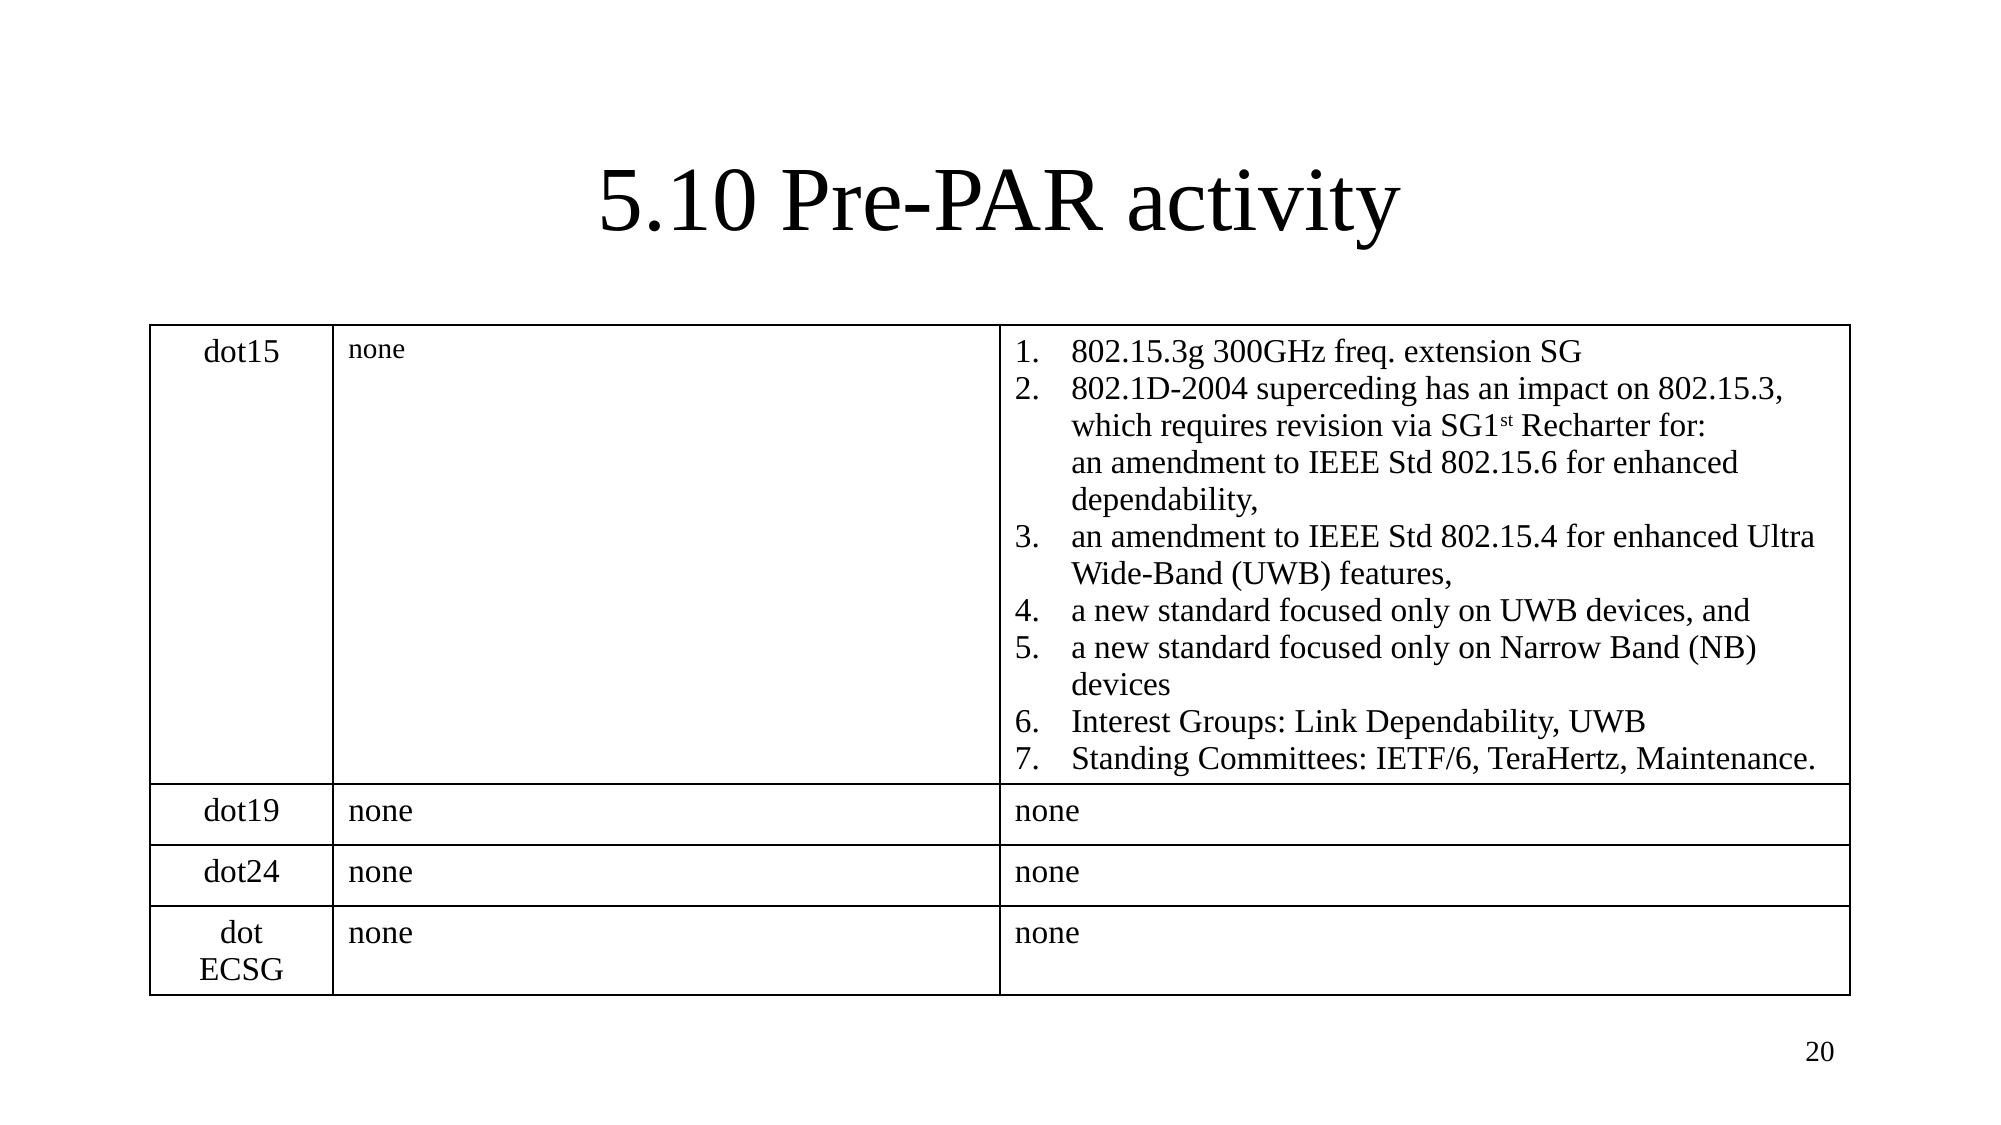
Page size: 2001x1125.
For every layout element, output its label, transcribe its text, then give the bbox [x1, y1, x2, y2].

table_cell none [334, 846, 999, 905]
table_header 802.15.3g 300GHz freq. extension SG 802.1D-2004 superceding has an impact on 802.15.3, which requires revision via SG1st Recharter for: an amendment to IEEE Std 802.15.6 for enhanced dependability, an amendment to IEEE Std 802.15.4 for enhanced Ultra Wide-Band (UWB) features, a new standard focused only on UWB devices, and a new standard focused only on Narrow Band (NB) devices Interest Groups: Link Dependability, UWB Standing Committees: IETF/6, TeraHertz, Maintenance. [1001, 326, 1849, 783]
table_header dot15 [151, 326, 332, 783]
table_cell none [1001, 907, 1849, 994]
table_cell dot ECSG [151, 907, 332, 994]
title 5.10 Pre-PAR activity [149, 99, 1851, 288]
table_cell none [334, 907, 999, 994]
table_cell none [334, 785, 999, 844]
table_cell dot24 [151, 846, 332, 905]
table_cell none [1001, 785, 1849, 844]
table_cell none [1001, 846, 1849, 905]
table_header none [334, 326, 999, 783]
table_cell dot19 [151, 785, 332, 844]
slide_number 20 [1433, 1024, 1851, 1101]
